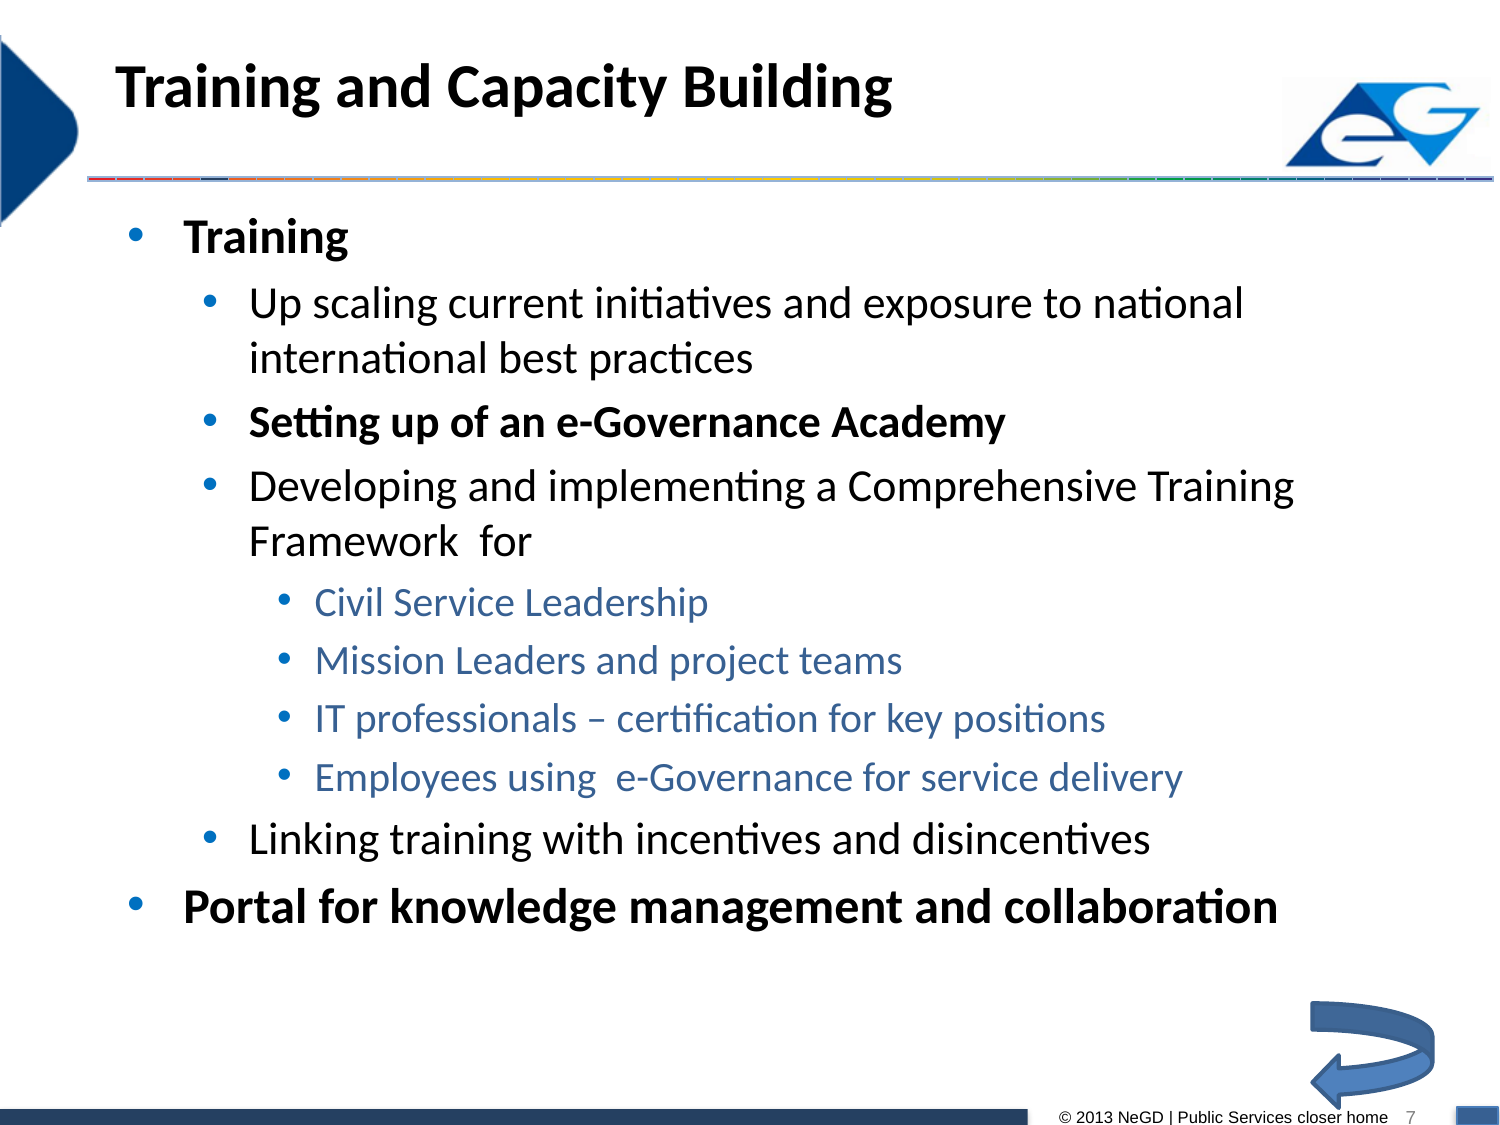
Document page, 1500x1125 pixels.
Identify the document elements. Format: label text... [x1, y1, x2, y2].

picture [0, 35, 82, 227]
picture [1282, 77, 1491, 172]
text_box [1310, 1001, 1435, 1110]
list Training Up scaling current initiatives and exposure to national international best practices Setting up of an e-Governance Academy Developing and implementing a Comprehensive Training Framework for Civil Service Leadership Mission Leaders and project teams IT professionals – certification for key positions Employees using e-Governance for service delivery Linking training with incentives and disincentives Portal for knowledge management and collaboration [112, 196, 1424, 1040]
list Training and Capacity Building [100, 37, 1248, 162]
